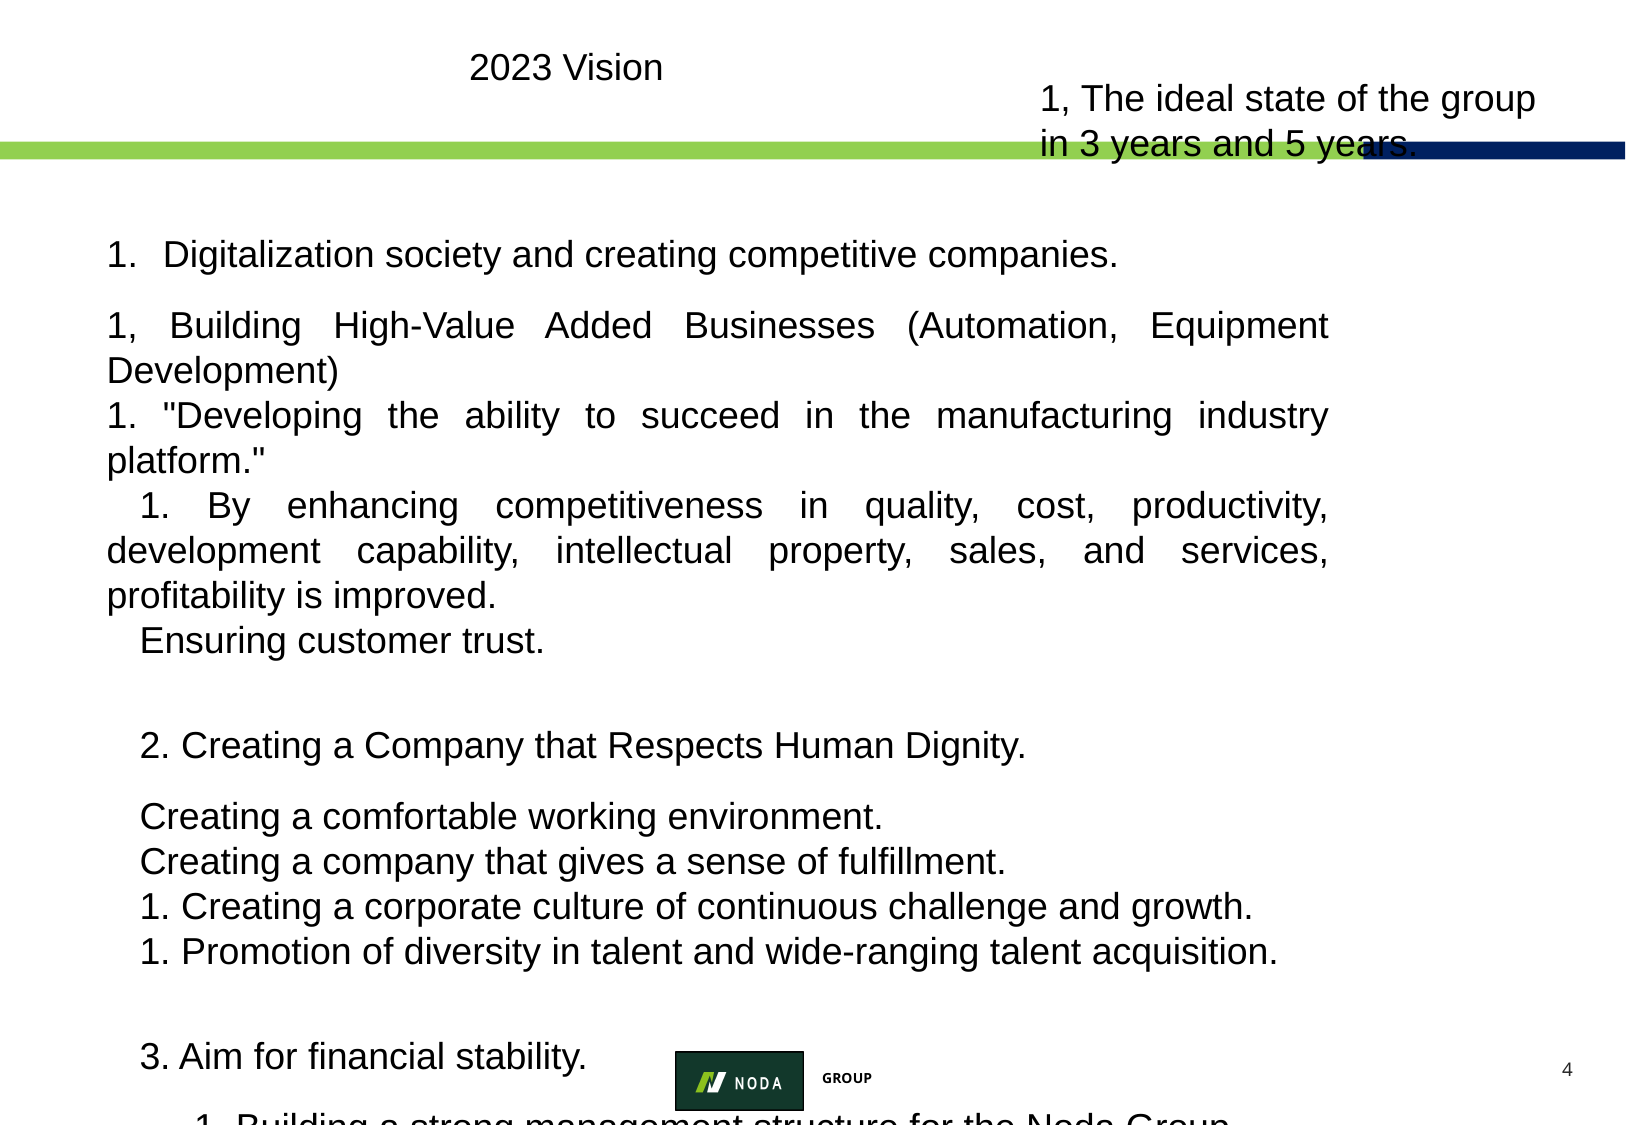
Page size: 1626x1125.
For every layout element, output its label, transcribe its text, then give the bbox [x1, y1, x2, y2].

slide_number 3 [1557, 1061, 1591, 1083]
text_box Digitalization society and creating competitive companies. 1, Building High-Value Added Businesses (Automation, Equipment Development) 1. "Developing the ability to succeed in the manufacturing industry platform." 1. By enhancing competitiveness in quality, cost, productivity, development capability, intellectual property, sales, and services, profitability is improved. Ensuring customer trust. 2. Creating a Company that Respects Human Dignity. Creating a comfortable working environment. Creating a company that gives a sense of fulfillment. 1. Creating a corporate culture of continuous challenge and growth. 1. Promotion of diversity in talent and wide-ranging talent acquisition. 3. Aim for financial stability. 1. Building a strong management structure for the Noda Group. 1. Inventory asset compression, promotion of fund mobilization. 1. Structural reform promotion for improving business profitability through visualization of numbers. [91, 196, 1344, 1125]
text_box 2023 Vision [454, 35, 679, 95]
text_box 1, The ideal state of the group in 3 years and 5 years. [1025, 66, 1558, 172]
